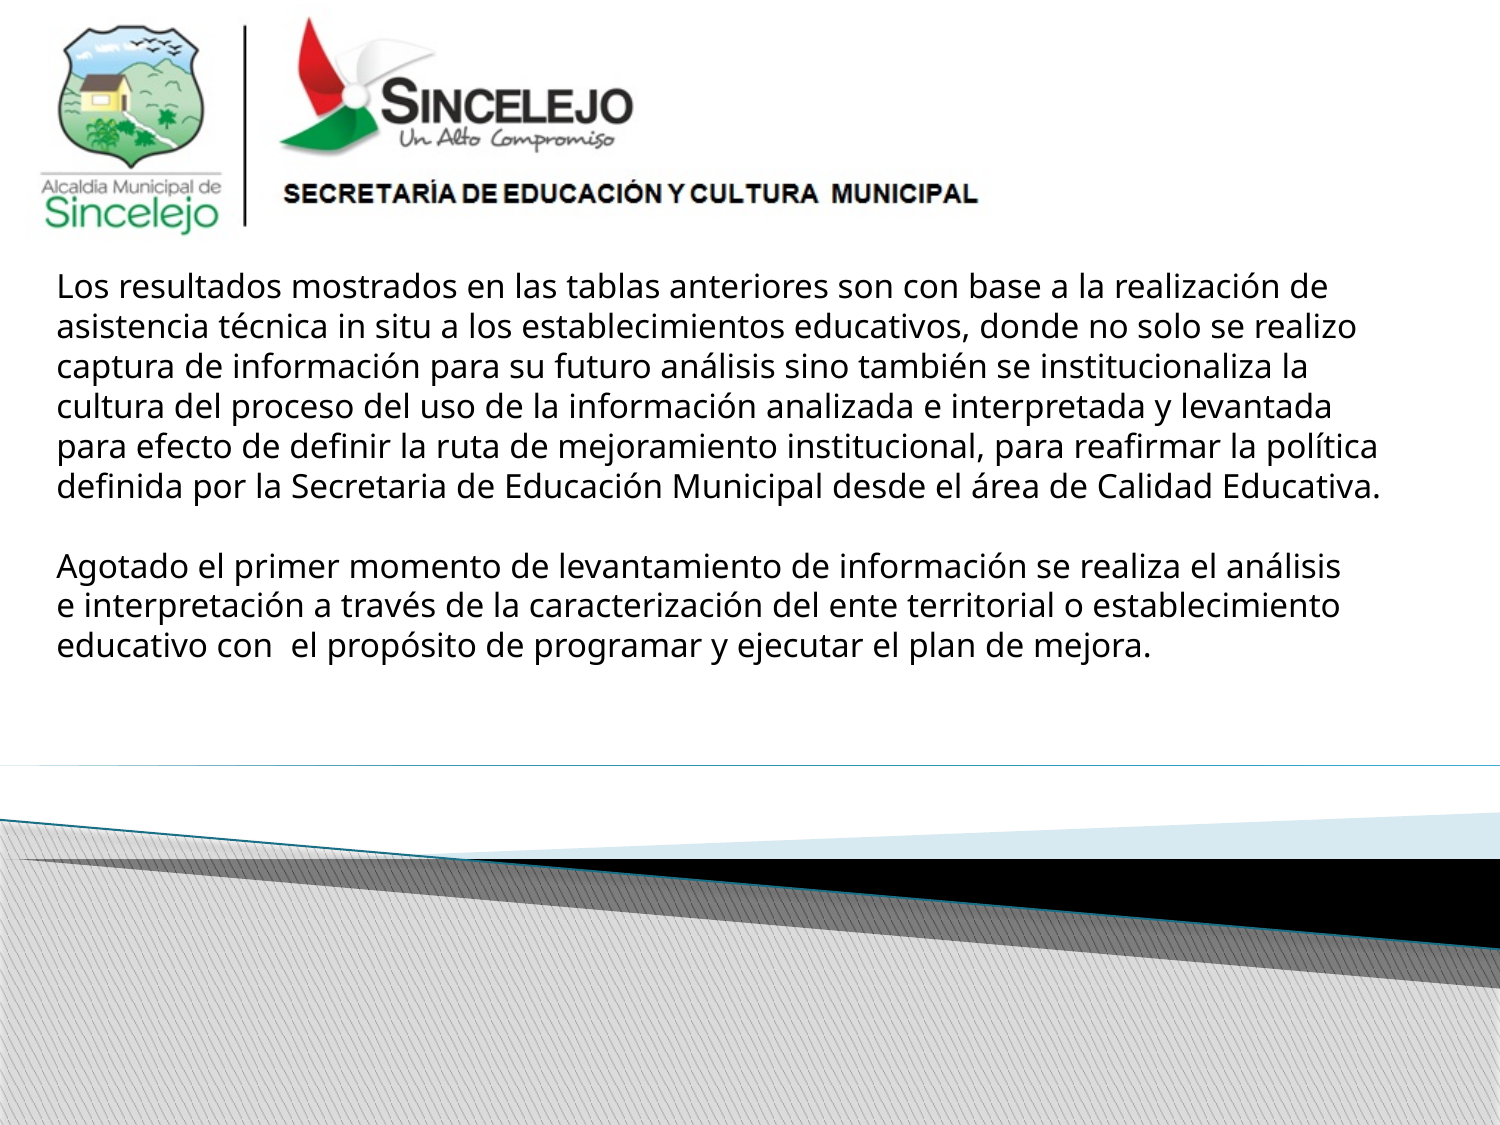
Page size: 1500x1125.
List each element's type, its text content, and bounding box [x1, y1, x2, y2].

text_box Los resultados mostrados en las tablas anteriores son con base a la realización de asistencia técnica in situ a los establecimientos educativos, donde no solo se realizo captura de información para su futuro análisis sino también se institucionaliza la cultura del proceso del uso de la información analizada e interpretada y levantada para efecto de definir la ruta de mejoramiento institucional, para reafirmar la política definida por la Secretaria de Educación Municipal desde el área de Calidad Educativa. Agotado el primer momento de levantamiento de información se realiza el análisis e interpretación a través de la caracterización del ente territorial o establecimiento educativo con el propósito de programar y ejecutar el plan de mejora. [41, 257, 1459, 672]
picture [1, 4, 1031, 253]
picture [5, 859, 1500, 989]
